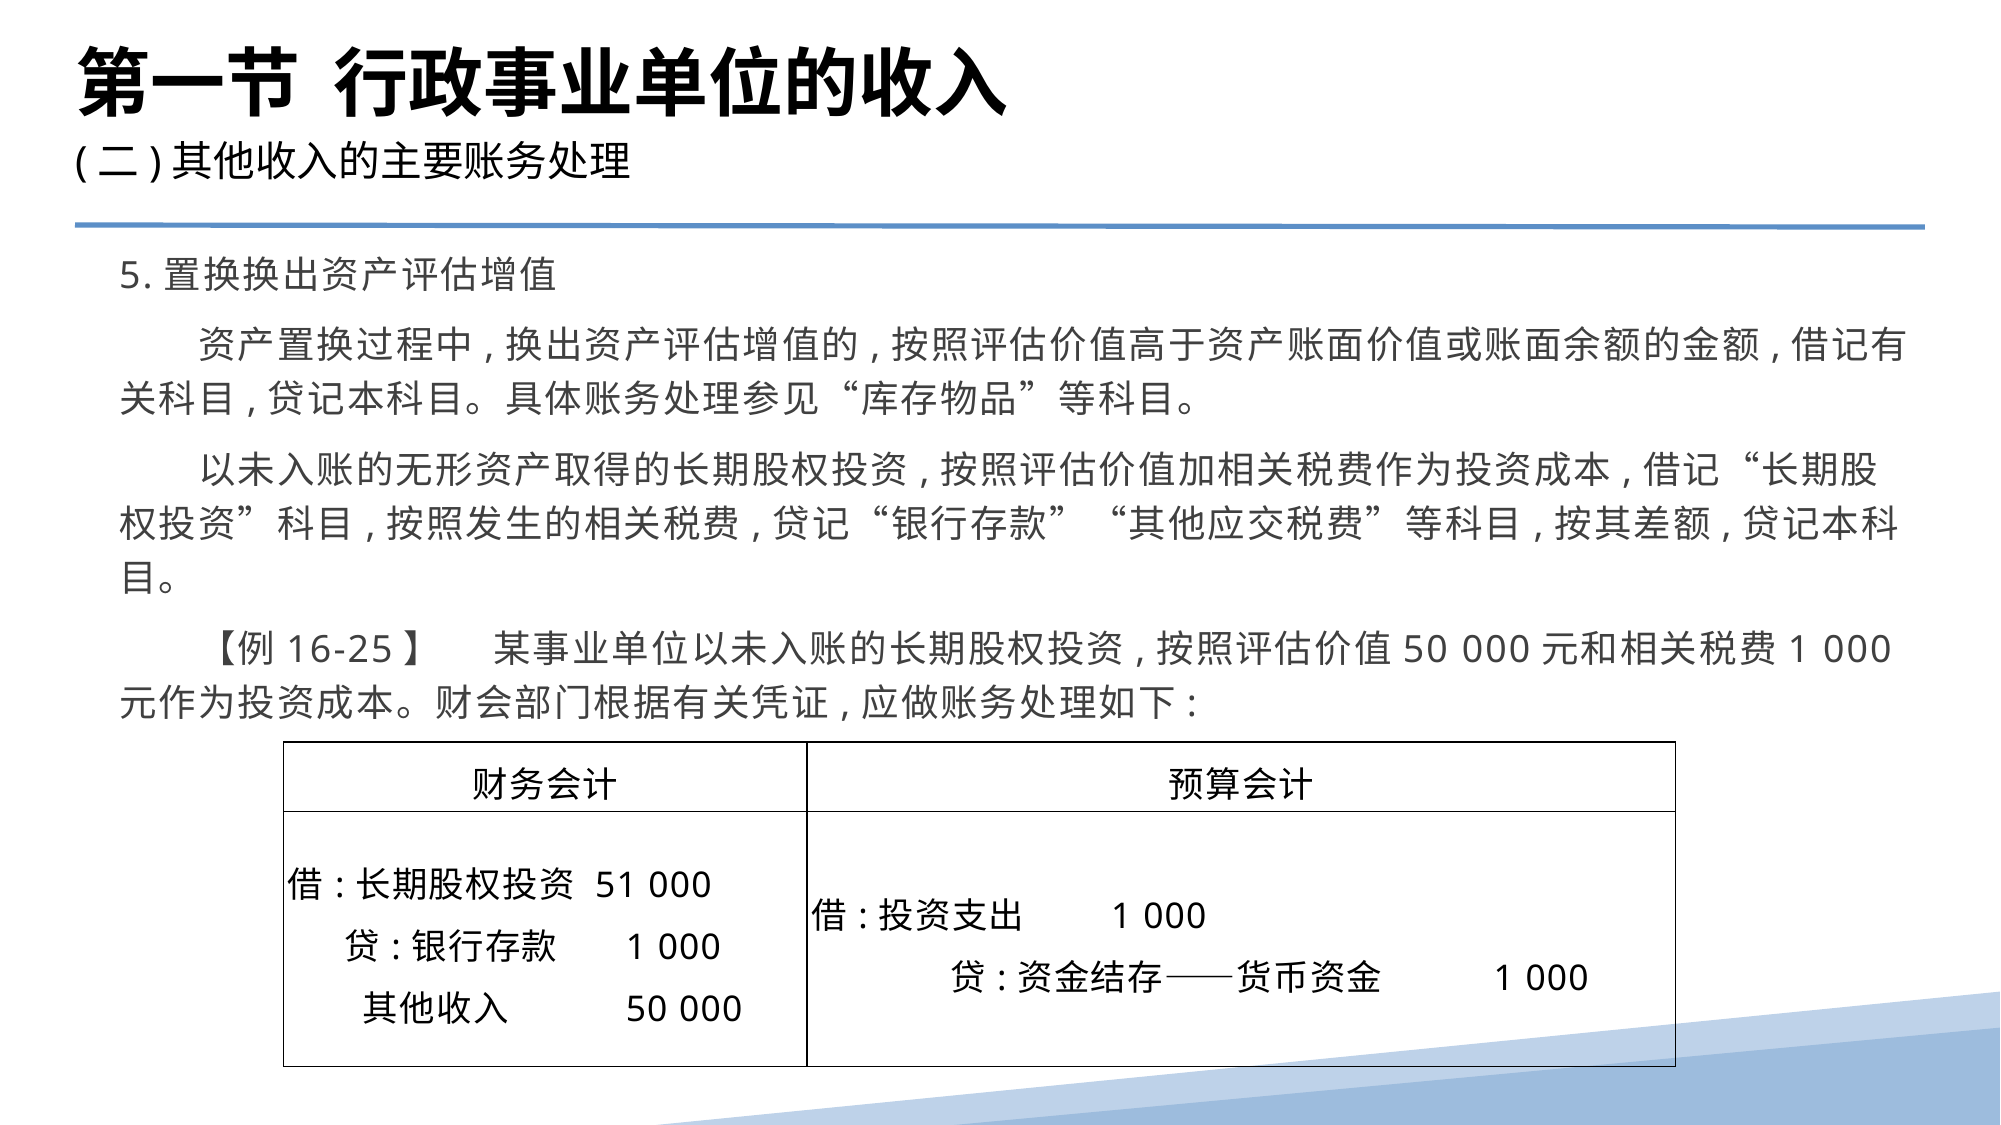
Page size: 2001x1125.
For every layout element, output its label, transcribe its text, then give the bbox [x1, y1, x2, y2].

table_header 财务会计 [284, 743, 806, 811]
text_box 5.置换换出资产评估增值 资产置换过程中,换出资产评估增值的,按照评估价值高于资产账面价值或账面余额的金额,借记有关科目,贷记本科目。具体账务处理参见“库存物品”等科目。 以未入账的无形资产取得的长期股权投资,按照评估价值加相关税费作为投资成本,借记“长期股权投资”科目,按照发生的相关税费,贷记“银行存款”“其他应交税费”等科目,按其差额,贷记本科目。 【例16-25】 某事业单位以未入账的长期股权投资,按照评估价值50 000元和相关税费1 000元作为投资成本。财会部门根据有关凭证,应做账务处理如下: [108, 232, 1925, 734]
table_header 预算会计 [808, 743, 1675, 811]
table_cell 借:长期股权投资 51 000 贷:银行存款 1 000 其他收入 50 000 [284, 812, 806, 1066]
text_box (二)其他收入的主要账务处理 [75, 124, 1925, 200]
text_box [74, 224, 1925, 228]
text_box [656, 991, 2000, 1125]
text_box 第一节 行政事业单位的收入 [75, 24, 1925, 124]
table_cell 借:投资支出 1 000 贷:资金结存——货币资金 1 000 [808, 812, 1675, 991]
